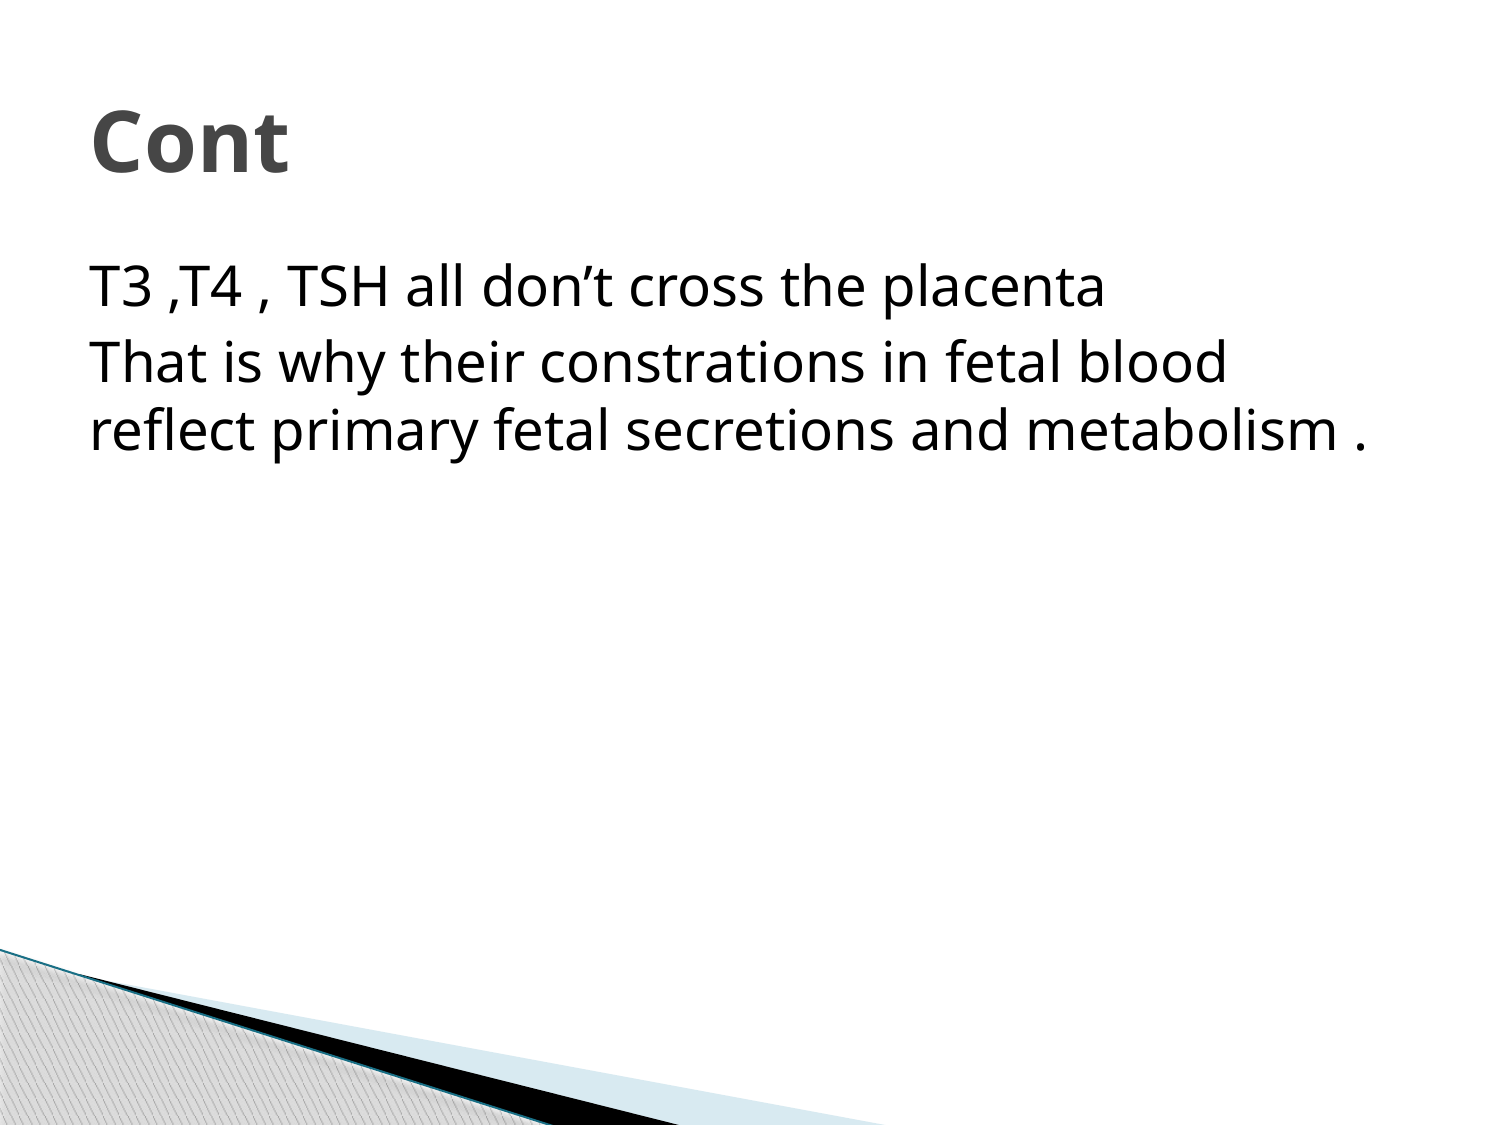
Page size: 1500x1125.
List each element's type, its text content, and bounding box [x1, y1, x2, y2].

title Cont [75, 45, 1425, 233]
list T3 ,T4 , TSH all don’t cross the placenta That is why their constrations in fetal blood reflect primary fetal secretions and metabolism . [75, 243, 1425, 986]
